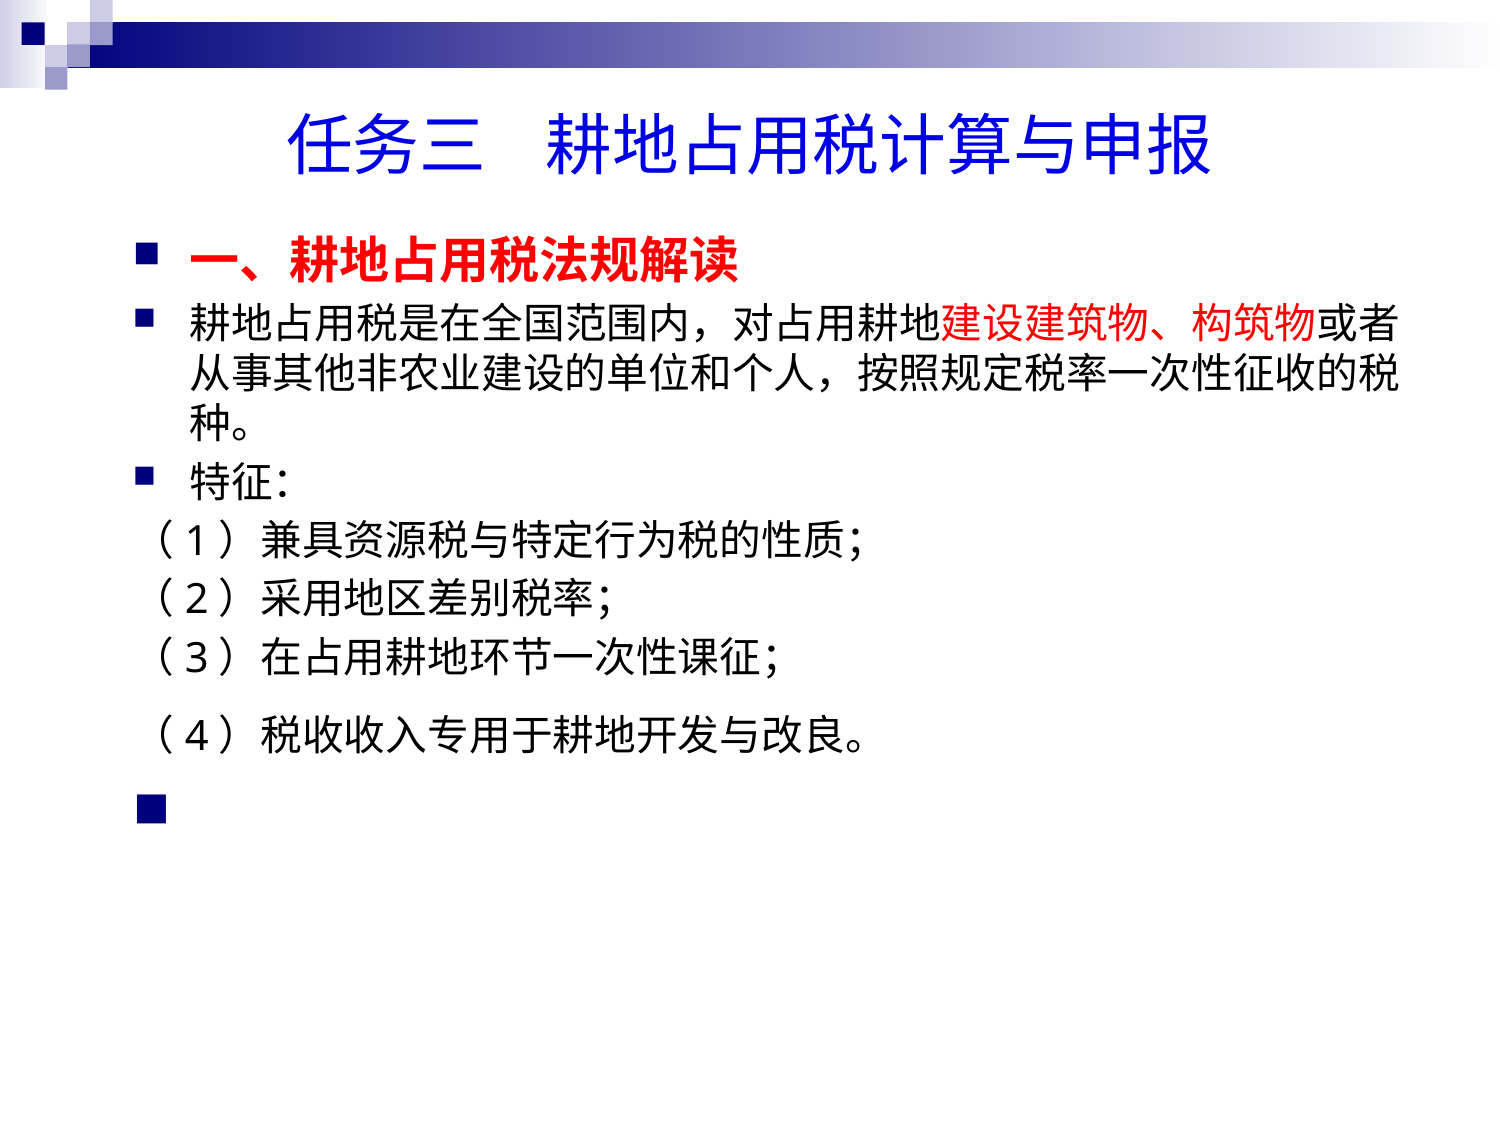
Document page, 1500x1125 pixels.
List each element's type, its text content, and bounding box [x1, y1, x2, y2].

title 任务三 耕地占用税计算与申报 [74, 74, 1426, 301]
list 一、耕地占用税法规解读 耕地占用税是在全国范围内，对占用耕地建设建筑物、构筑物或者从事其他非农业建设的单位和个人，按照规定税率一次性征收的税种。 特征： （1）兼具资源税与特定行为税的性质； （2）采用地区差别税率； （3）在占用耕地环节一次性课征； （4）税收收入专用于耕地开发与改良。 [117, 221, 1426, 963]
